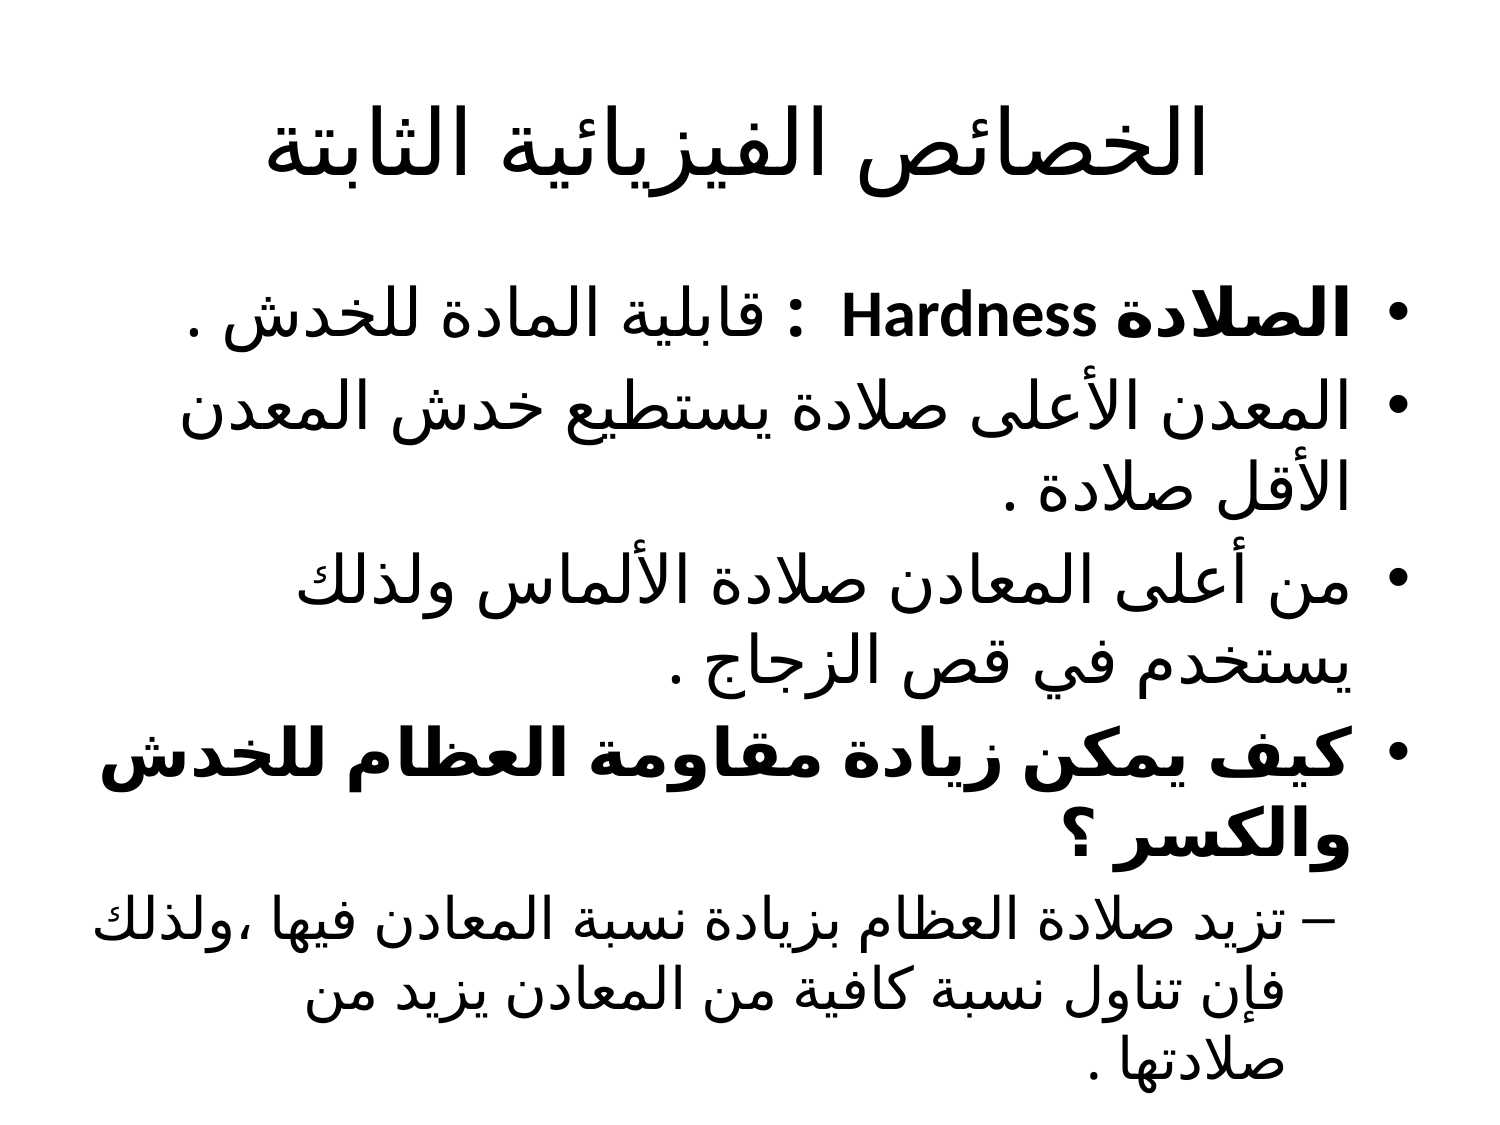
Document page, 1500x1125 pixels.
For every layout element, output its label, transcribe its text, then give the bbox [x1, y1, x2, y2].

list الصلادة Hardness : قابلية المادة للخدش . المعدن الأعلى صلادة يستطيع خدش المعدن الأقل صلادة . من أعلى المعادن صلادة الألماس ولذلك يستخدم في قص الزجاج . كيف يمكن زيادة مقاومة العظام للخدش والكسر ؟ تزيد صلادة العظام بزيادة نسبة المعادن فيها ،ولذلك فإن تناول نسبة كافية من المعادن يزيد من صلادتها . [75, 262, 1425, 1005]
title الخصائص الفيزيائية الثابتة [75, 45, 1425, 233]
